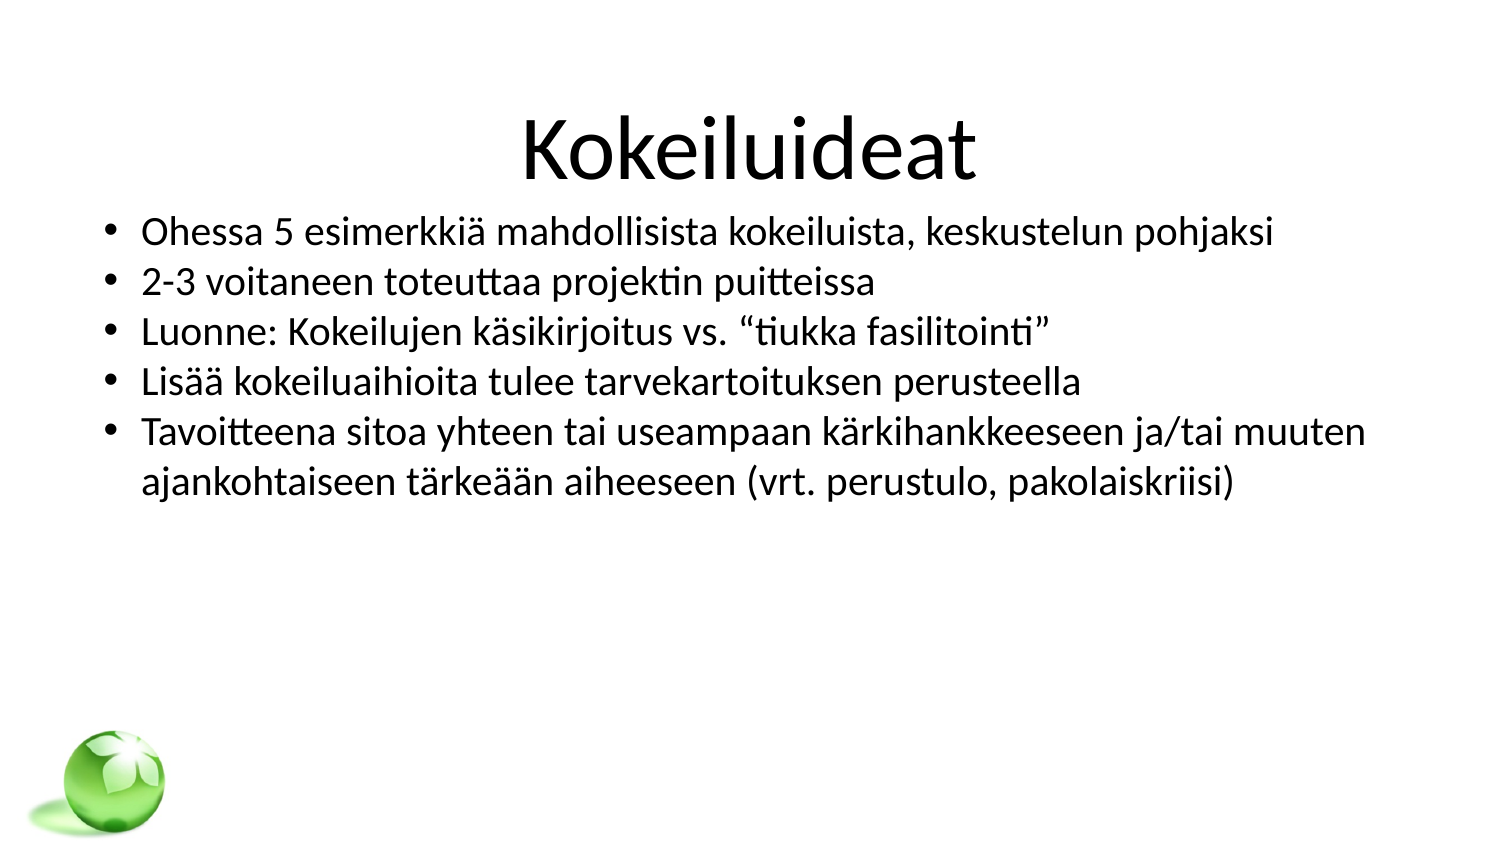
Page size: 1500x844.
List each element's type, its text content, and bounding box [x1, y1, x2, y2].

picture [17, 720, 178, 841]
list Ohessa 5 esimerkkiä mahdollisista kokeiluista, keskustelun pohjaksi 2-3 voitaneen toteuttaa projektin puitteissa Luonne: Kokeilujen käsikirjoitus vs. “tiukka fasilitointi” Lisää kokeiluaihioita tulee tarvekartoituksen perusteella Tavoitteena sitoa yhteen tai useampaan kärkihankkeeseen ja/tai muuten ajankohtaiseen tärkeään aiheeseen (vrt. perustulo, pakolaiskriisi) [51, 189, 1449, 750]
title Kokeiluideat [51, 72, 1449, 167]
